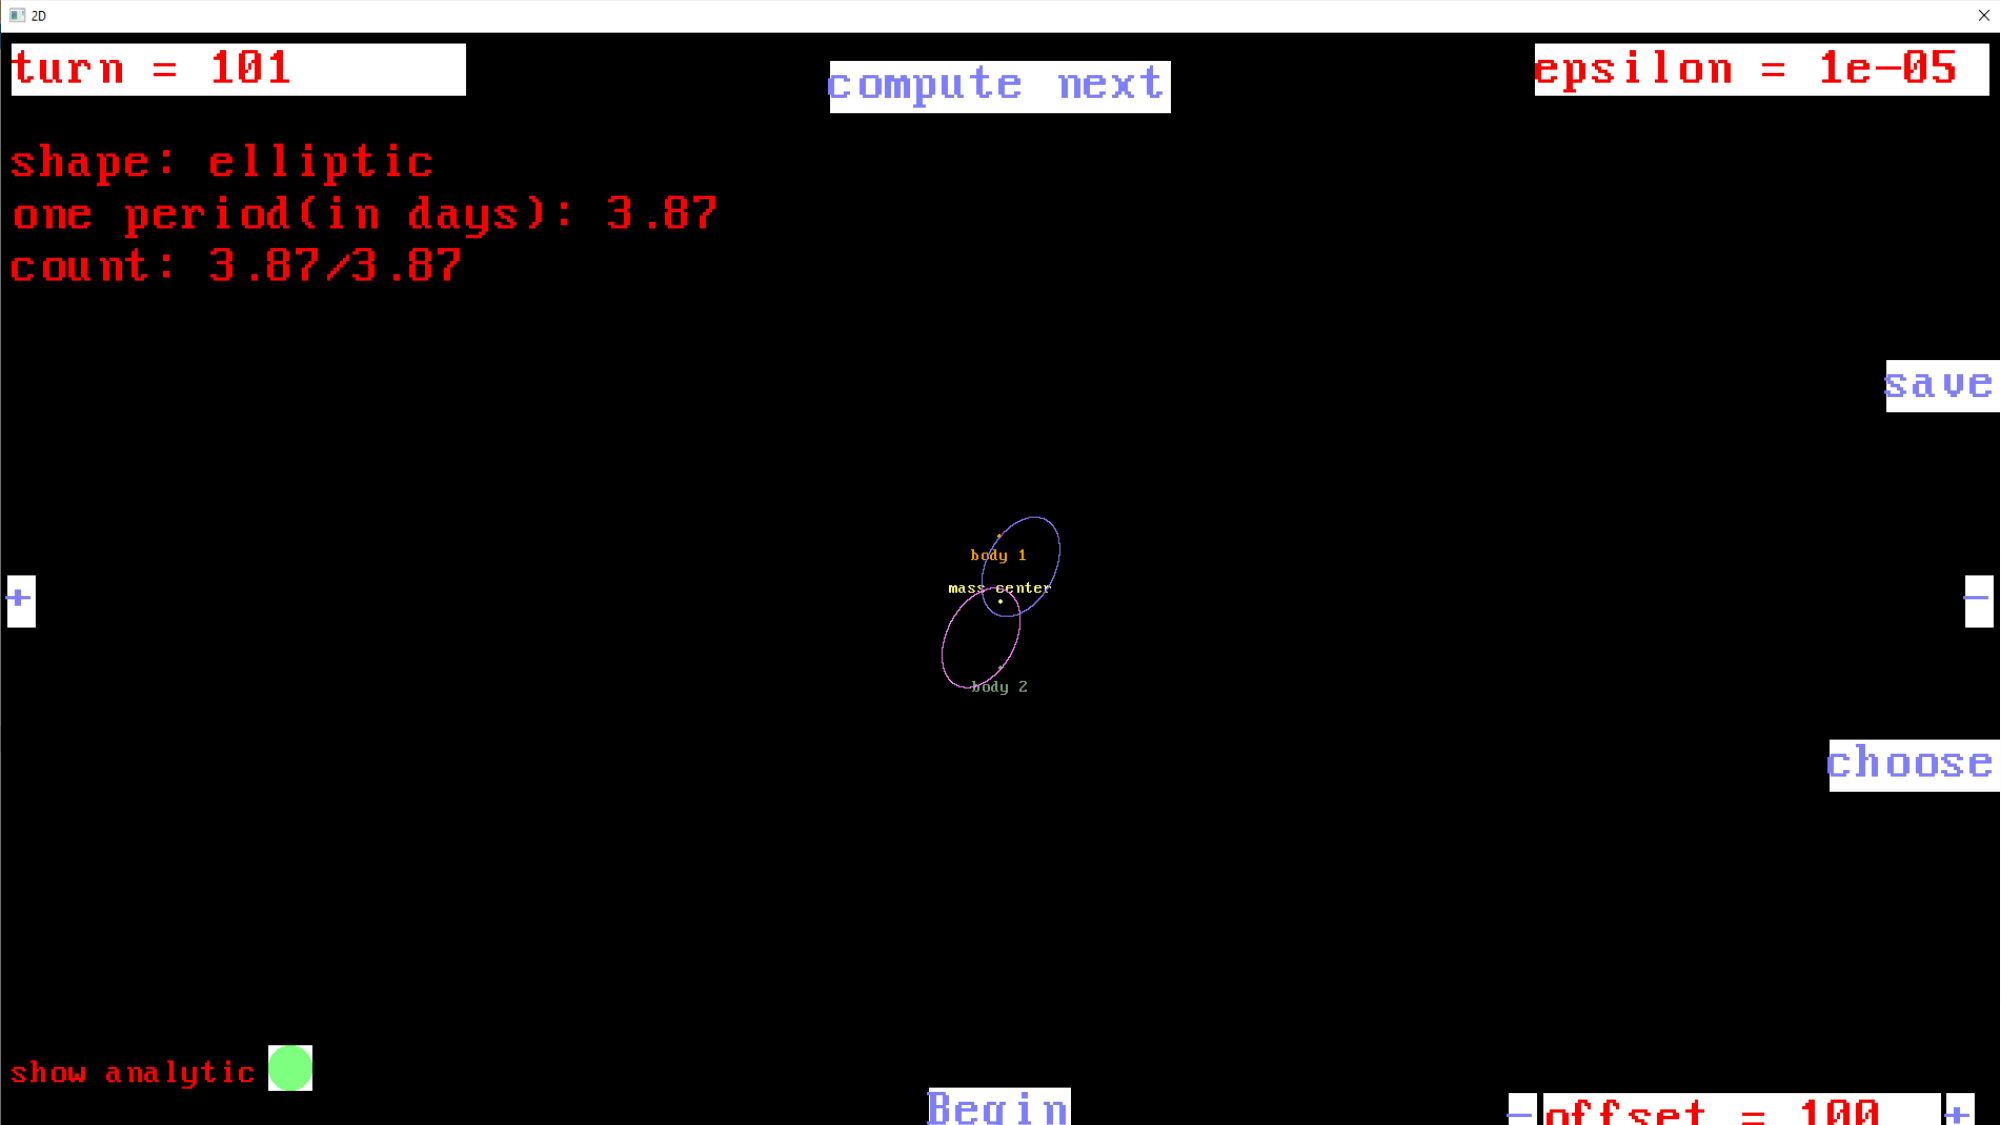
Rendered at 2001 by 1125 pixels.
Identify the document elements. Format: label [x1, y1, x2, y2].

list [0, 0, 2000, 1125]
